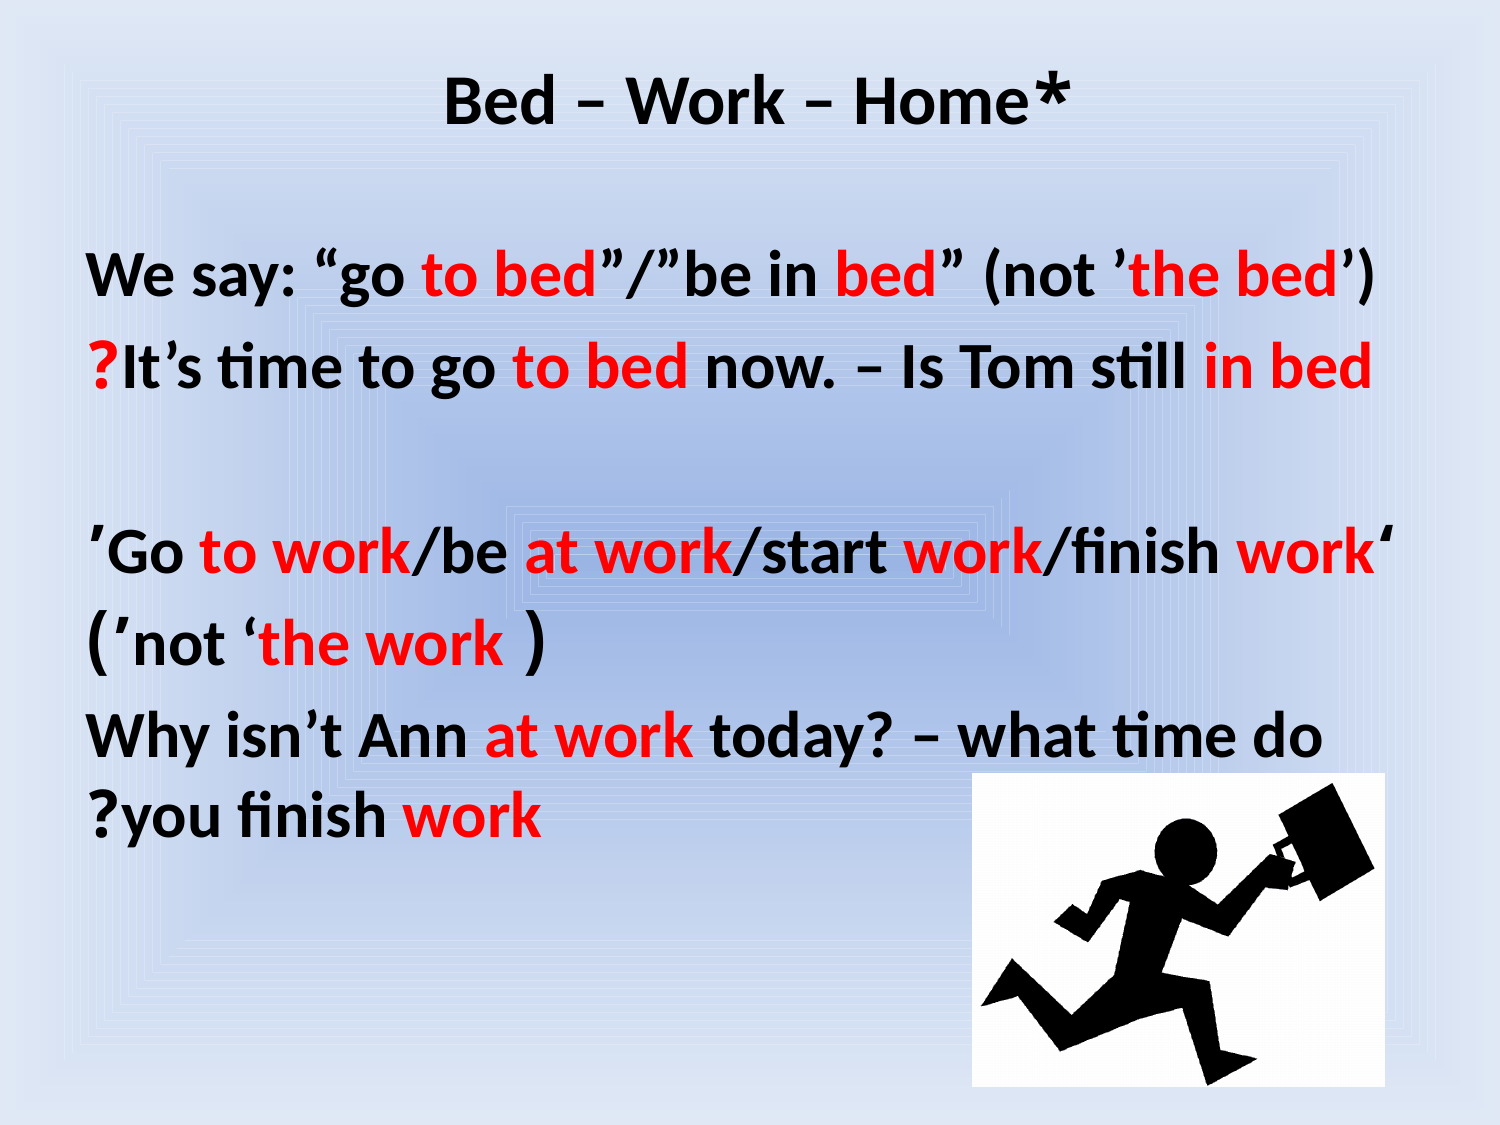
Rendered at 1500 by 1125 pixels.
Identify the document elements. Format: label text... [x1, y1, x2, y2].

title *Bed – Work – Home [75, 45, 1425, 233]
list We say: “go to bed”/”be in bed” (not ’the bed’) It’s time to go to bed now. – Is Tom still in bed? ‘Go to work/be at work/start work/finish work’ ( not ‘the work’) Why isn’t Ann at work today? – what time do you finish work? [70, 222, 1421, 966]
picture [972, 773, 1385, 1087]
